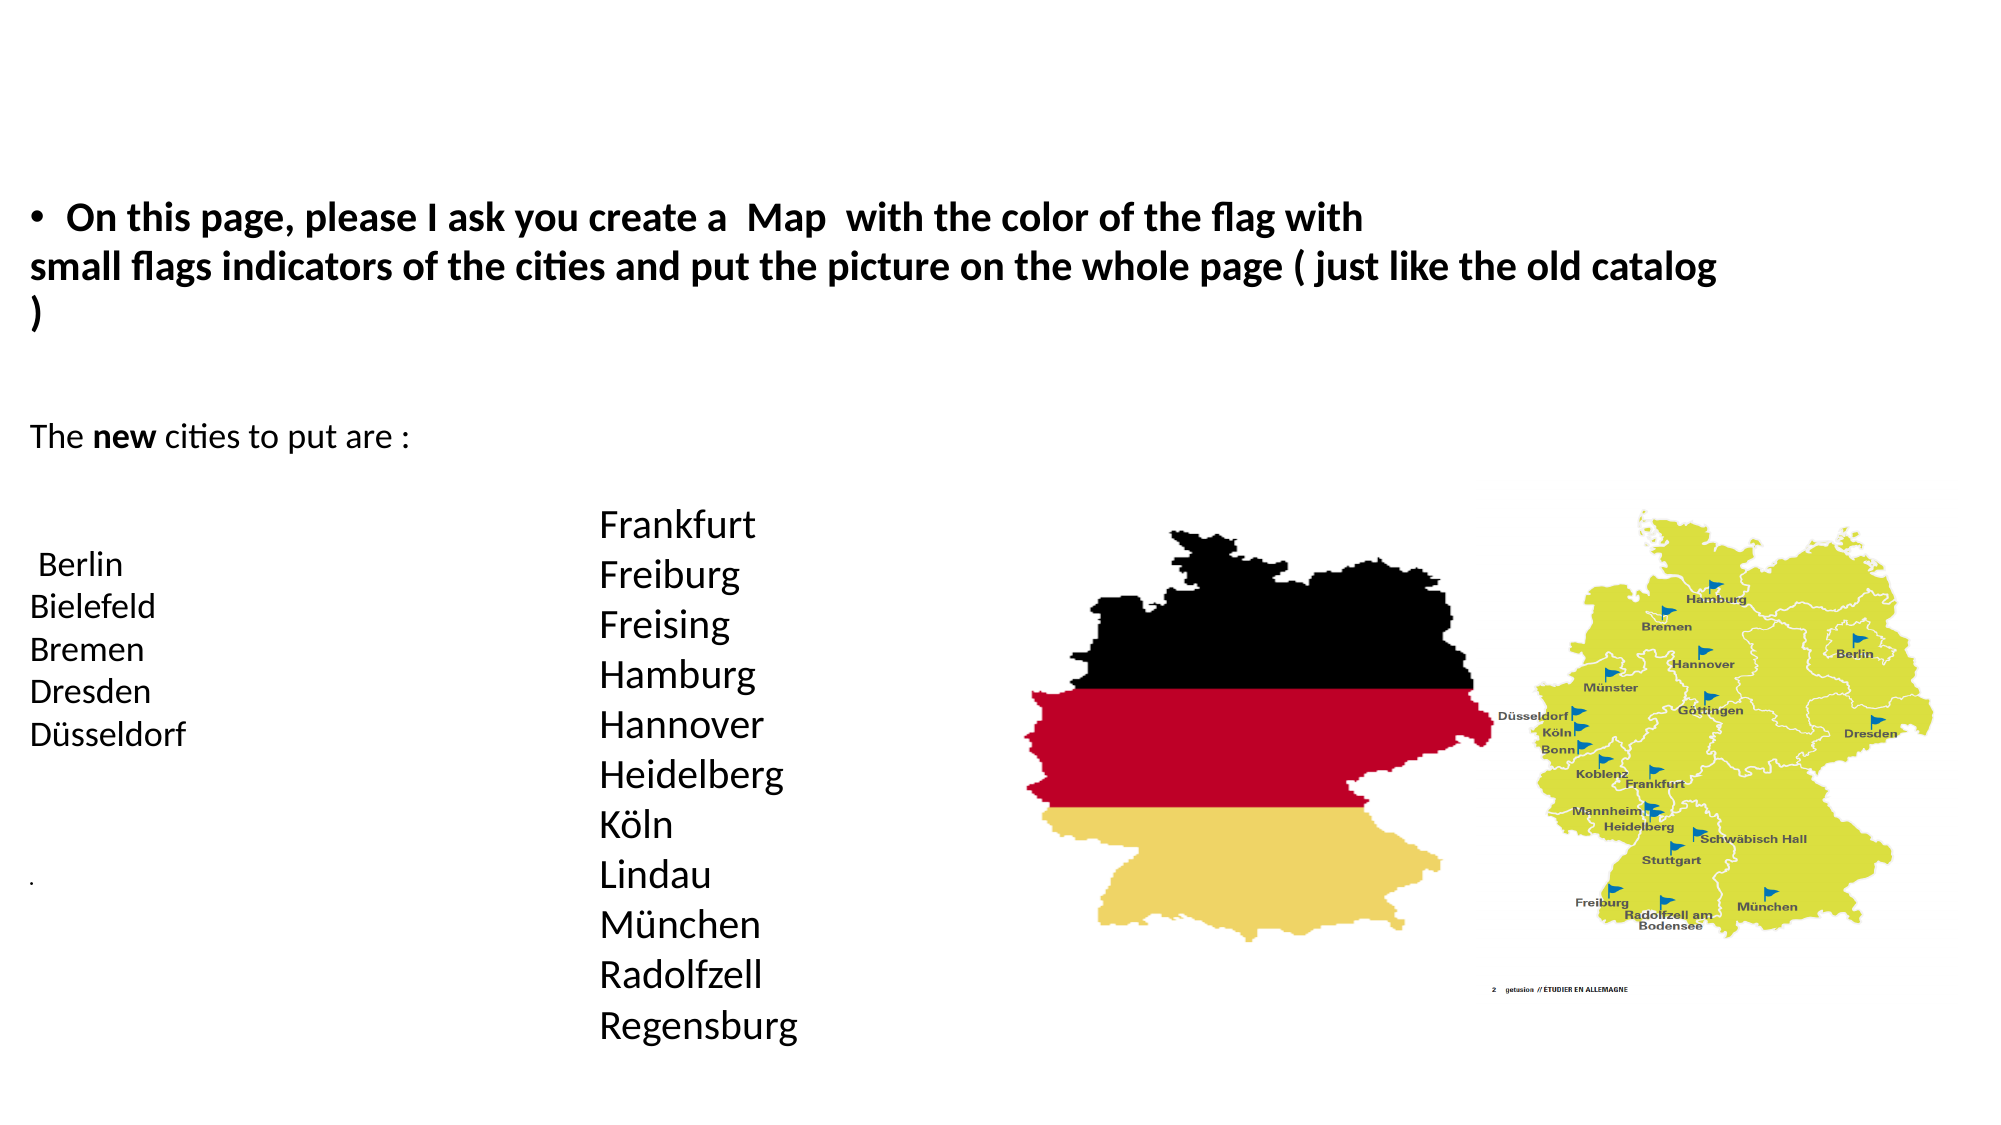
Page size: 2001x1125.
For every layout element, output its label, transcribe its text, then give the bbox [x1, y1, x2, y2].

list On this page, please I ask you create a Map with the color of the flag with small flags indicators of the cities and put the picture on the whole page ( just like the old catalog ) The new cities to put are : Berlin Bielefeld Bremen Dresden Düsseldorf [14, 188, 1740, 902]
text_box Frankfurt Freiburg Freising Hamburg Hannover Heidelberg Köln Lindau München Radolfzell Regensburg [584, 489, 1585, 1055]
picture [1017, 471, 1958, 1004]
